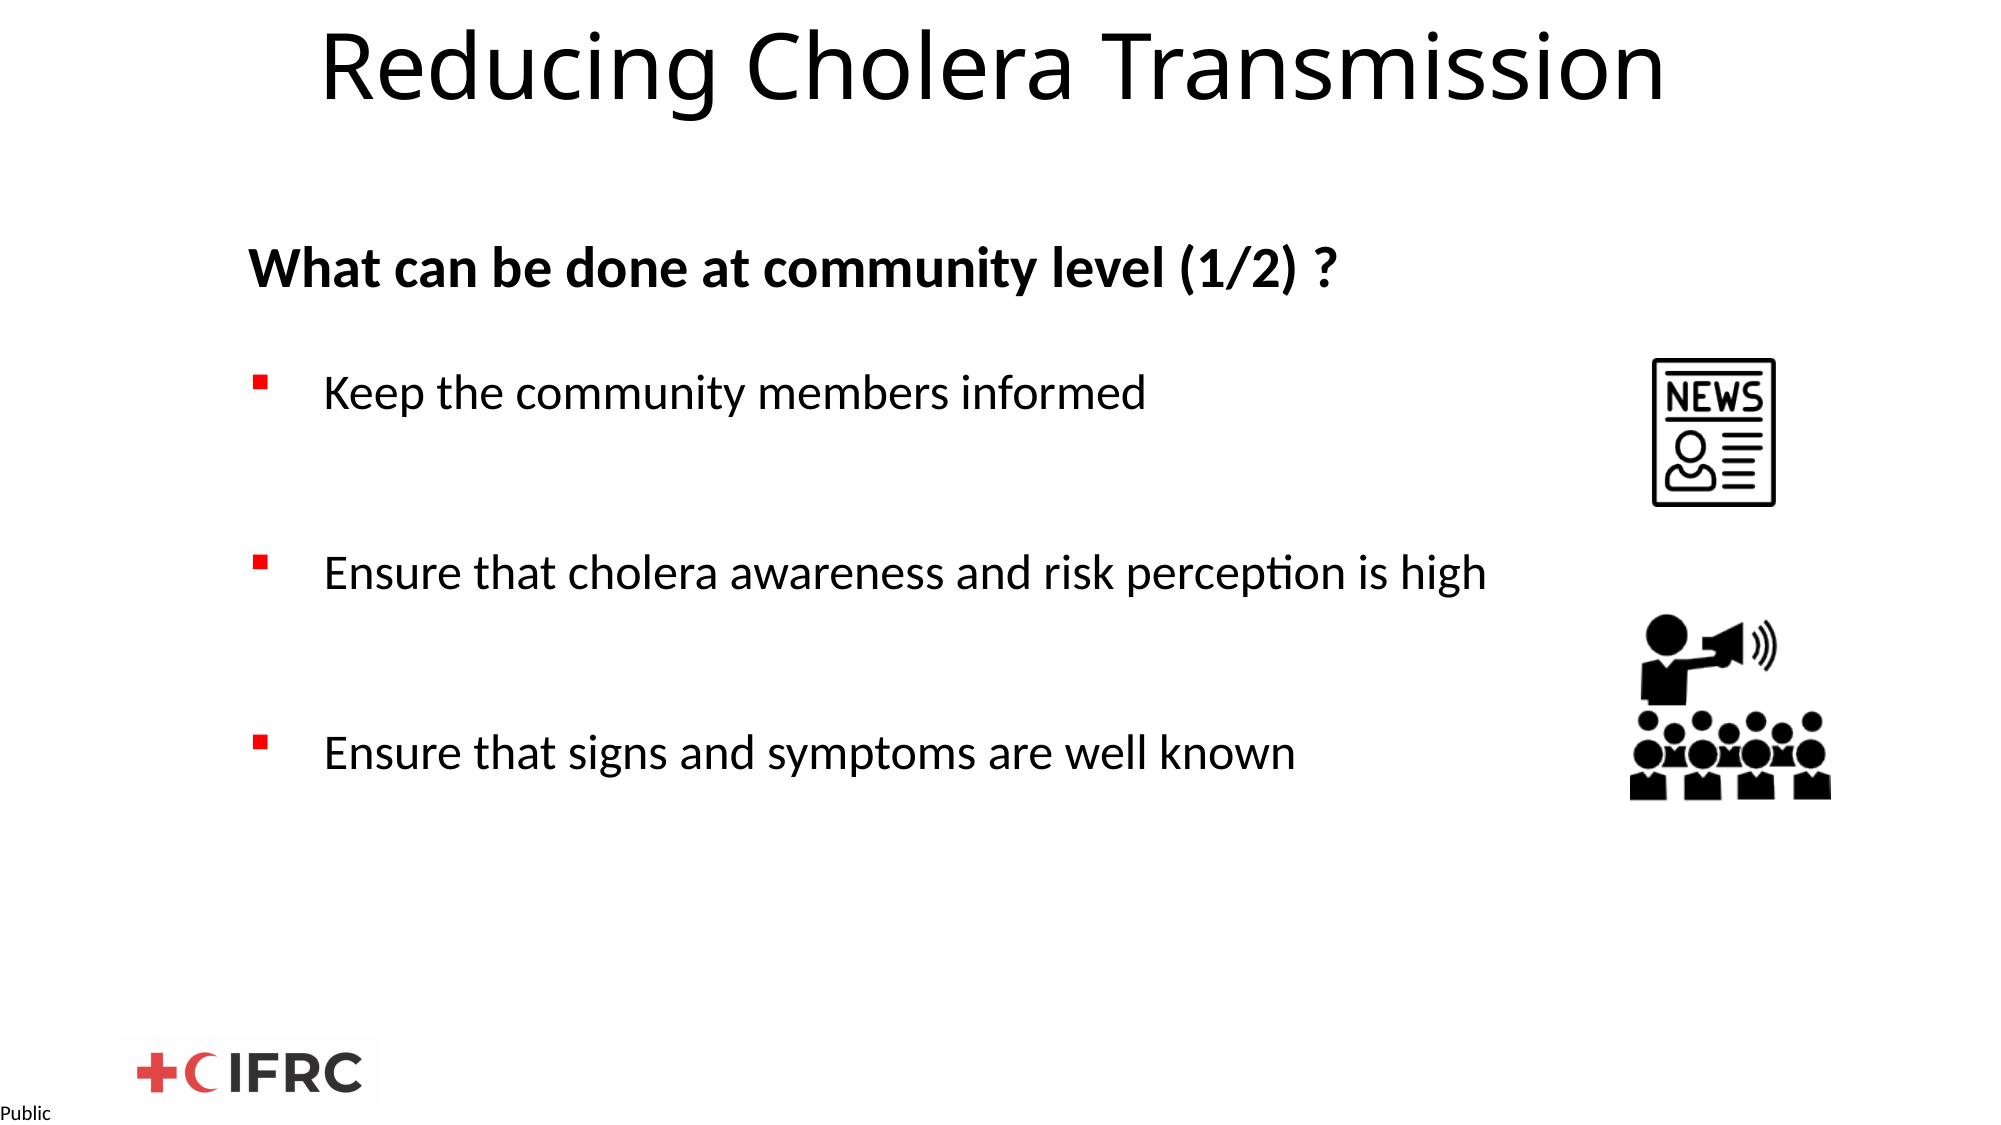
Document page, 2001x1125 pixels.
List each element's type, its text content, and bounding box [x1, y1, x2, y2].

title Reducing Cholera Transmission [303, 0, 2000, 179]
text_box What can be done at community level (1/2) ? Keep the community members informed Ensure that cholera awareness and risk perception is high Ensure that signs and symptoms are well known [234, 221, 1631, 787]
picture [1630, 607, 1831, 808]
picture [1639, 358, 1789, 507]
picture [119, 1035, 381, 1111]
